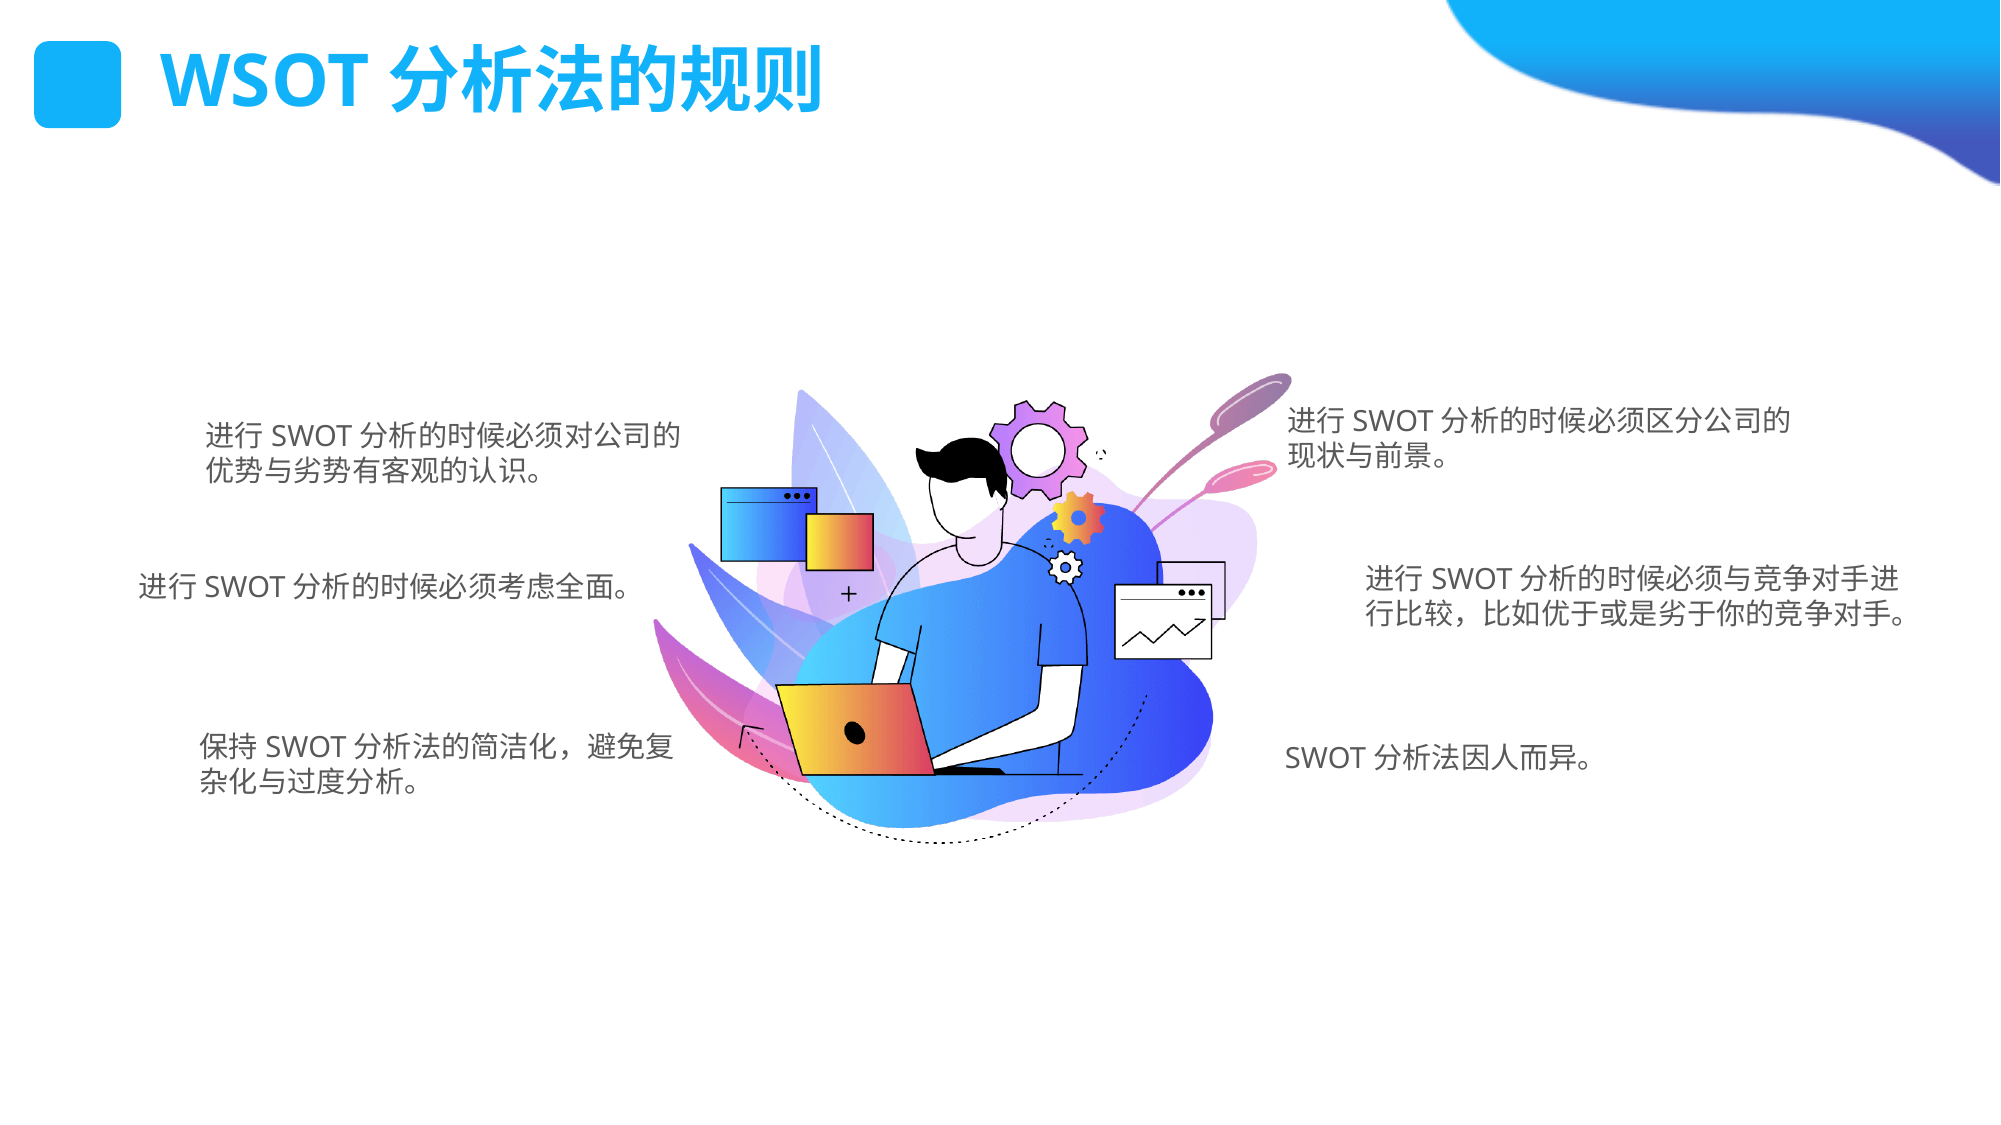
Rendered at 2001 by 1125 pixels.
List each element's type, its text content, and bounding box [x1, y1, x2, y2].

text_box 进行SWOT分析的时候必须区分公司的现状与前景。 [1338, 395, 1827, 480]
text_box 进行SWOT分析的时候必须与竞争对手进行比较，比如优于或是劣于你的竞争对手。 [1350, 553, 1931, 638]
text_box SWOT分析法因人而异。 [1338, 732, 1826, 782]
picture [606, 246, 1338, 977]
text_box 进行SWOT分析的时候必须对公司的优势与劣势有客观的认识。 [191, 409, 606, 495]
picture [1445, 0, 2000, 186]
text_box 进行SWOT分析的时候必须考虑全面。 [124, 560, 606, 611]
text_box 保持SWOT分析法的简洁化，避免复杂化与过度分析。 [185, 721, 606, 806]
